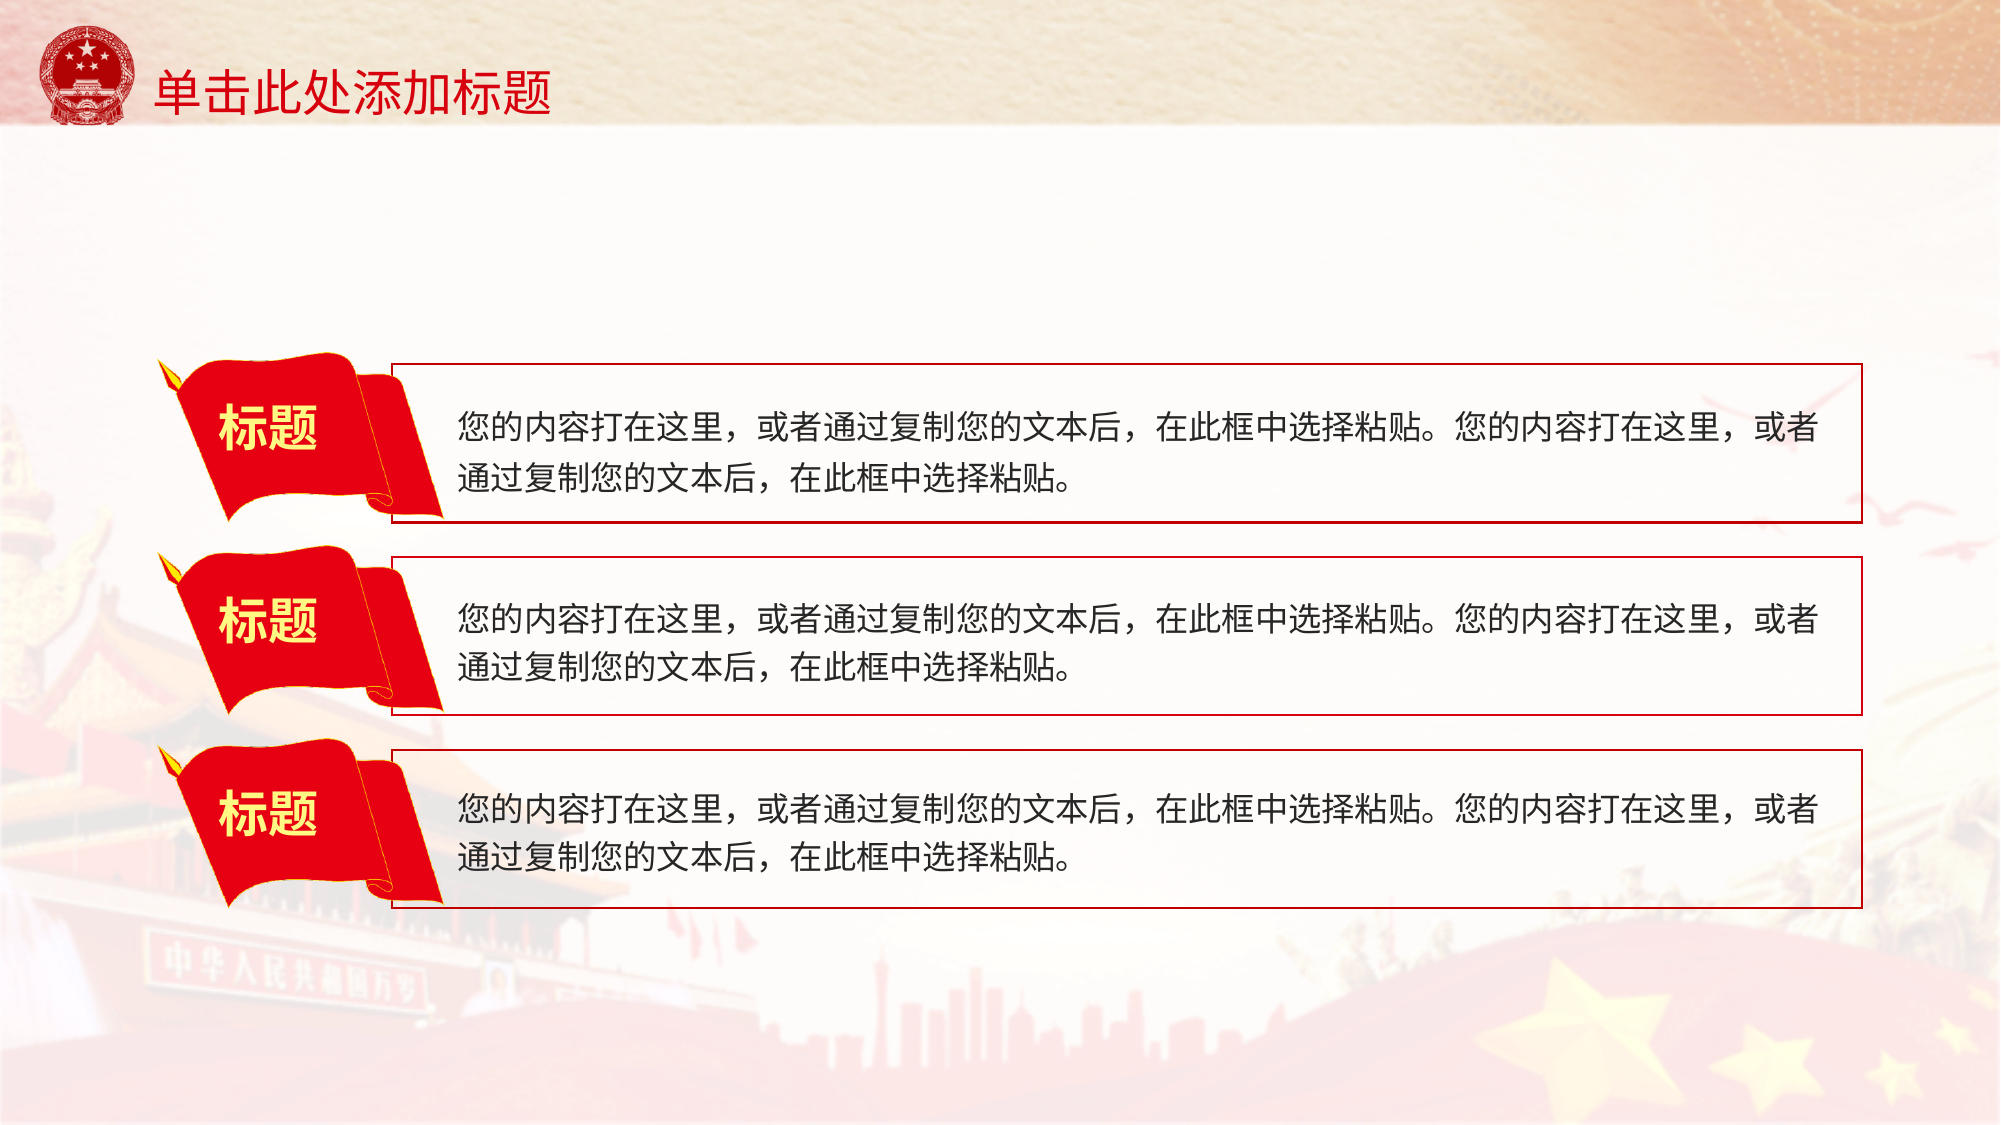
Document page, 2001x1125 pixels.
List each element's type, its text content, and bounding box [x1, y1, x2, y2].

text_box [445, 749, 1863, 909]
picture [0, 0, 2001, 1125]
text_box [149, 545, 445, 716]
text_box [445, 364, 1863, 523]
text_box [149, 738, 445, 909]
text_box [445, 556, 1863, 716]
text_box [149, 352, 445, 523]
text_box 单击此处添加标题 [160, 36, 1863, 155]
